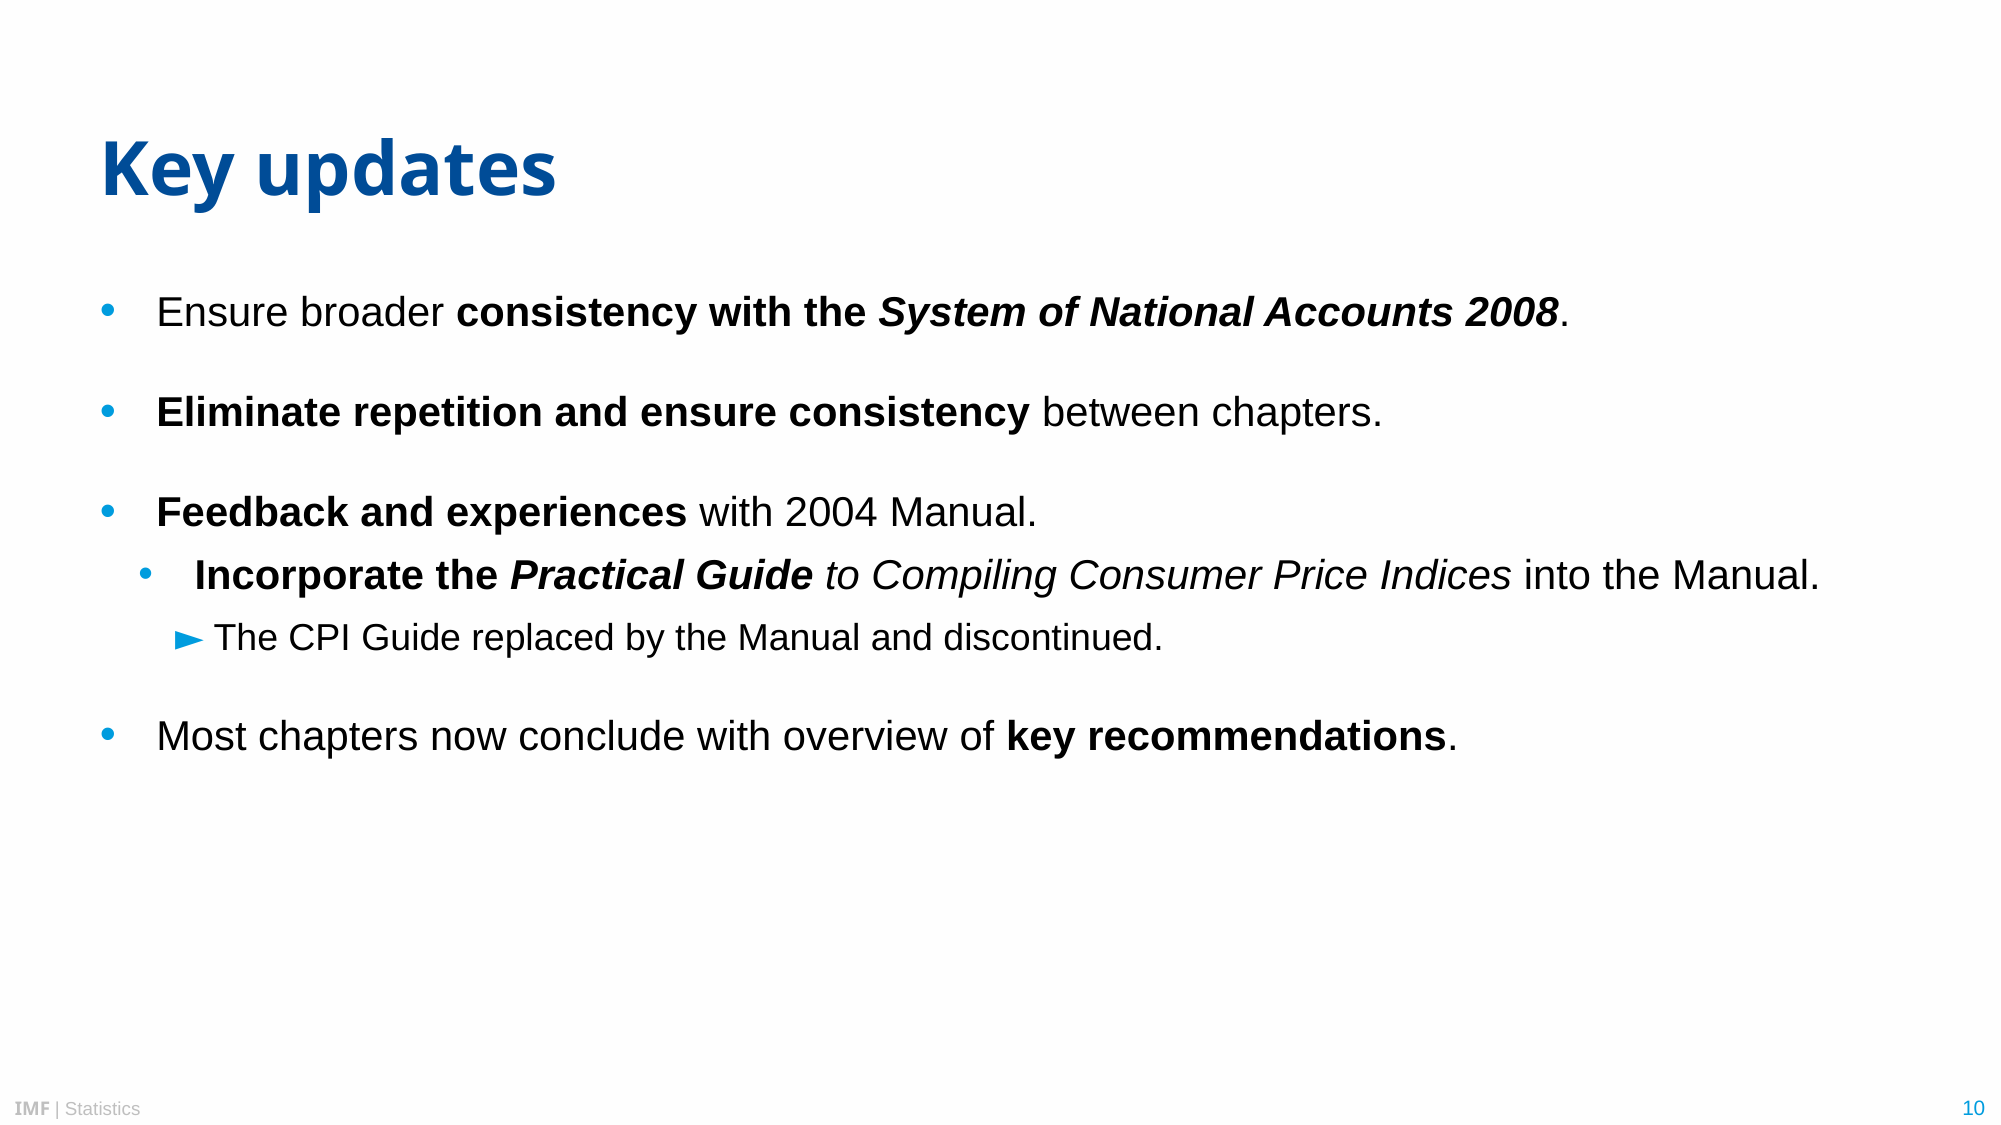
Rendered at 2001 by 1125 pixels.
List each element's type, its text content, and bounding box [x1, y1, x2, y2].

title Key updates [99, 79, 1900, 262]
list Ensure broader consistency with the System of National Accounts 2008. Eliminate repetition and ensure consistency between chapters. Feedback and experiences with 2004 Manual. Incorporate the Practical Guide to Compiling Consumer Price Indices into the Manual. The CPI Guide replaced by the Manual and discontinued. Most chapters now conclude with overview of key recommendations. [99, 262, 1900, 1049]
